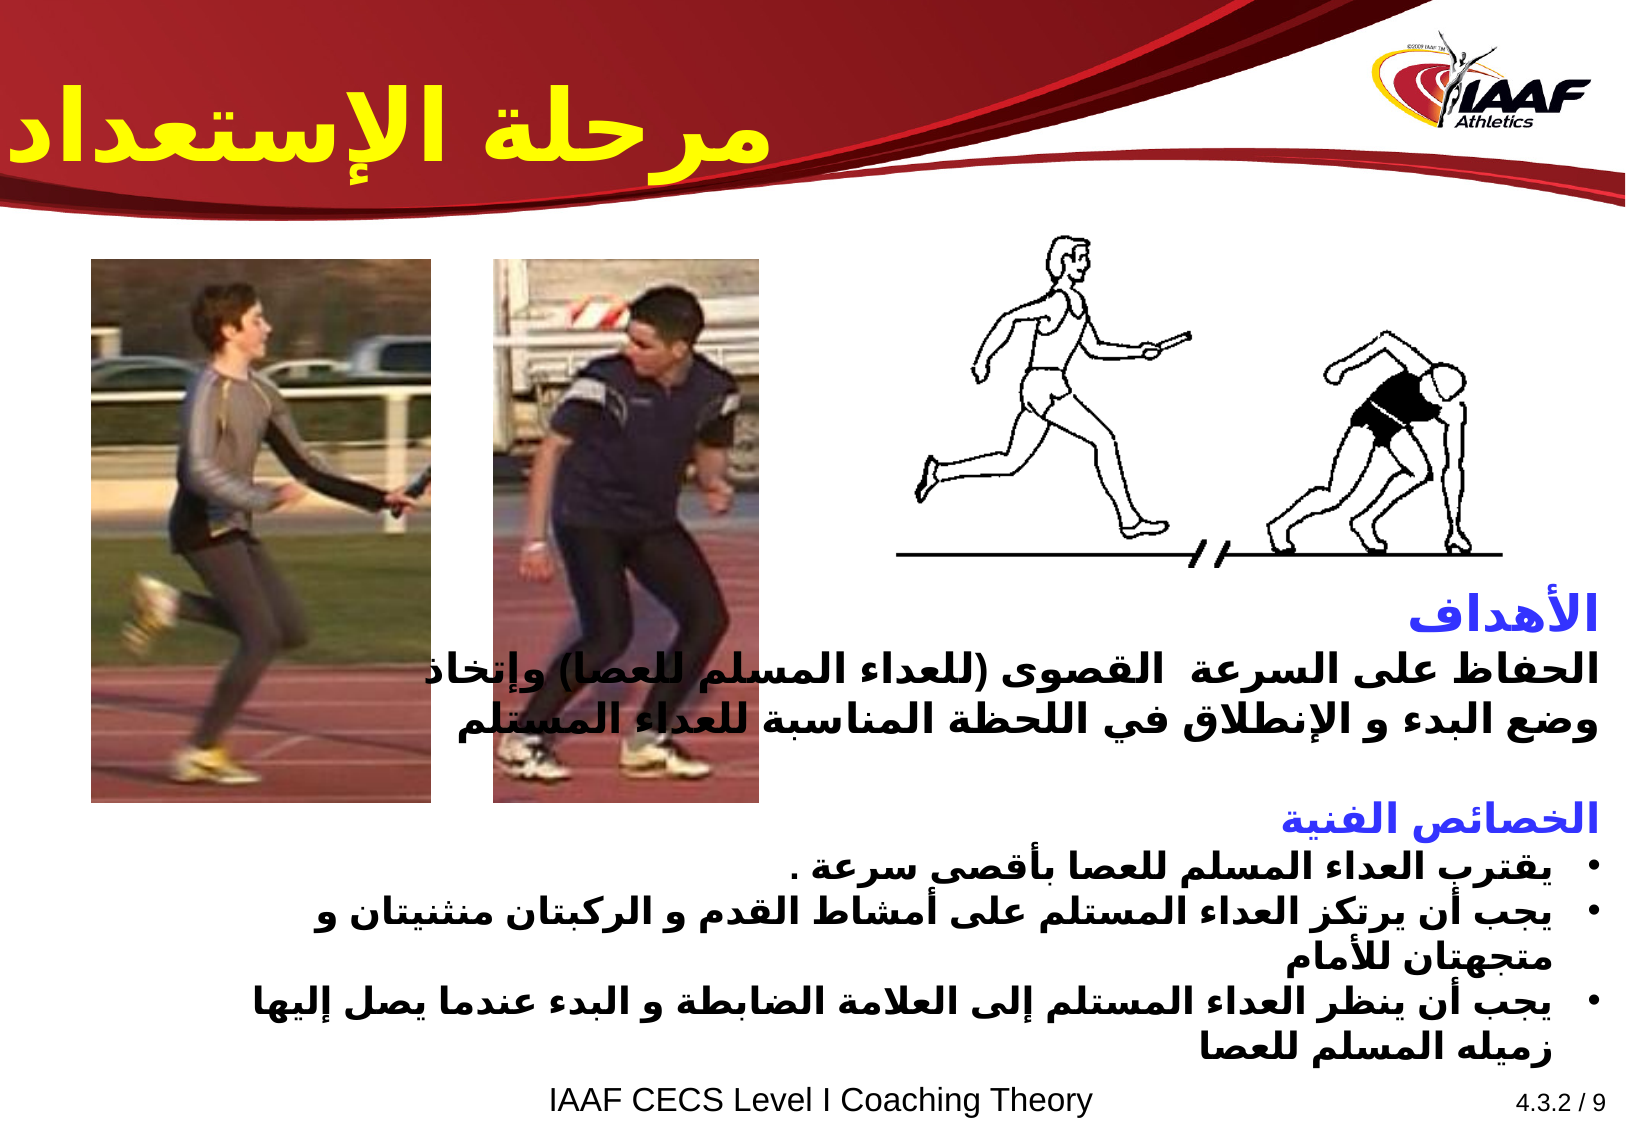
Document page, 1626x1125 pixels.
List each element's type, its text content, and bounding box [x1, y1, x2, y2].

text_box IAAF CECS Level I Coaching Theory [466, 1075, 1177, 1100]
text_box الأهداف الحفاظ على السرعة القصوى (للعداء المسلم للعصا) وإتخاذ وضع البدء و الإنطلاق في اللحظة المناسبة للعداء المستلم الخصائص الفنية يقترب العداء المسلم للعصا بأقصى سرعة . يجب أن يرتكز العداء المستلم على أمشاط القدم و الركبتان منثنيتان و متجهتان للأمام يجب أن ينظر العداء المستلم إلى العلامة الضابطة و البدء عندما يصل إليها زميله المسلم للعصا [198, 574, 1616, 1075]
text_box مرحلة الإستعداد [0, 54, 820, 190]
text_box 4.3.2 / 9 [1497, 1079, 1625, 1125]
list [889, 207, 1514, 569]
picture [0, 0, 1626, 1125]
